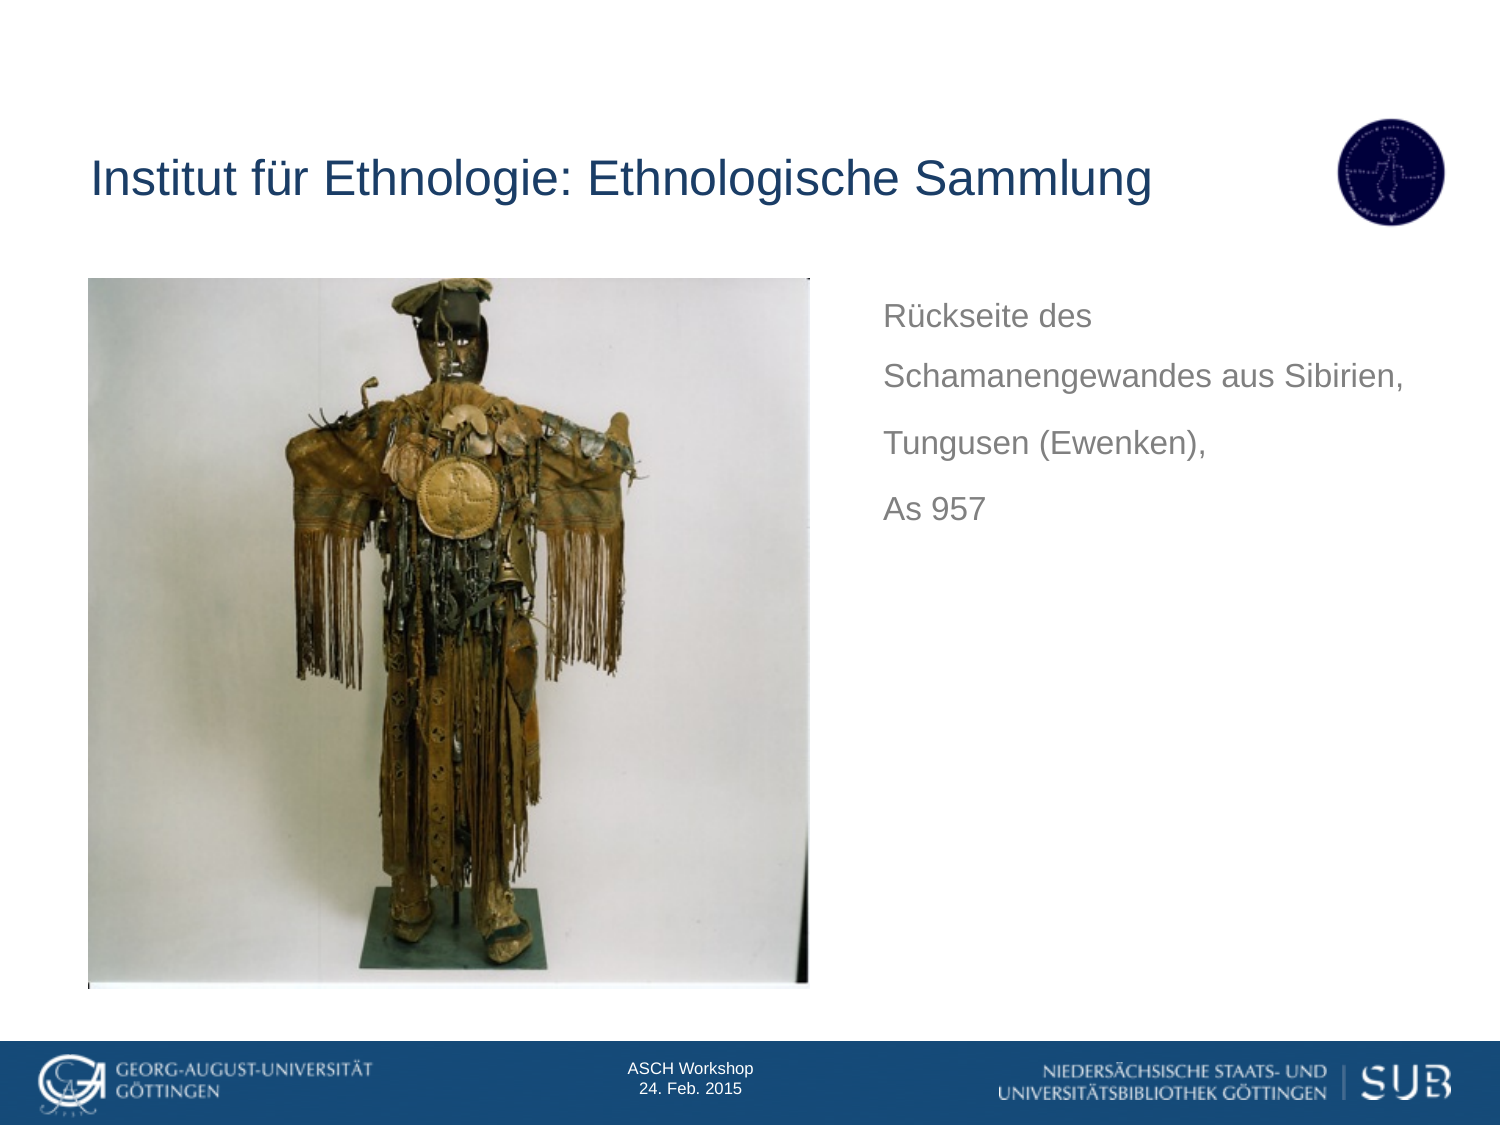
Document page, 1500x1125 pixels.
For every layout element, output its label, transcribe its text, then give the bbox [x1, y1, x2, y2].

picture [1426, 113, 1451, 232]
picture [0, 1041, 1500, 1125]
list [88, 278, 810, 990]
title Institut für Ethnologie: Ethnologische Sammlung [74, 77, 1426, 244]
footer ASCH Workshop 24. Feb. 2015 [395, 1050, 987, 1110]
list Rückseite des Schamanengewandes aus Sibirien, Tungusen (Ewenken), As 957 [867, 266, 1428, 1010]
